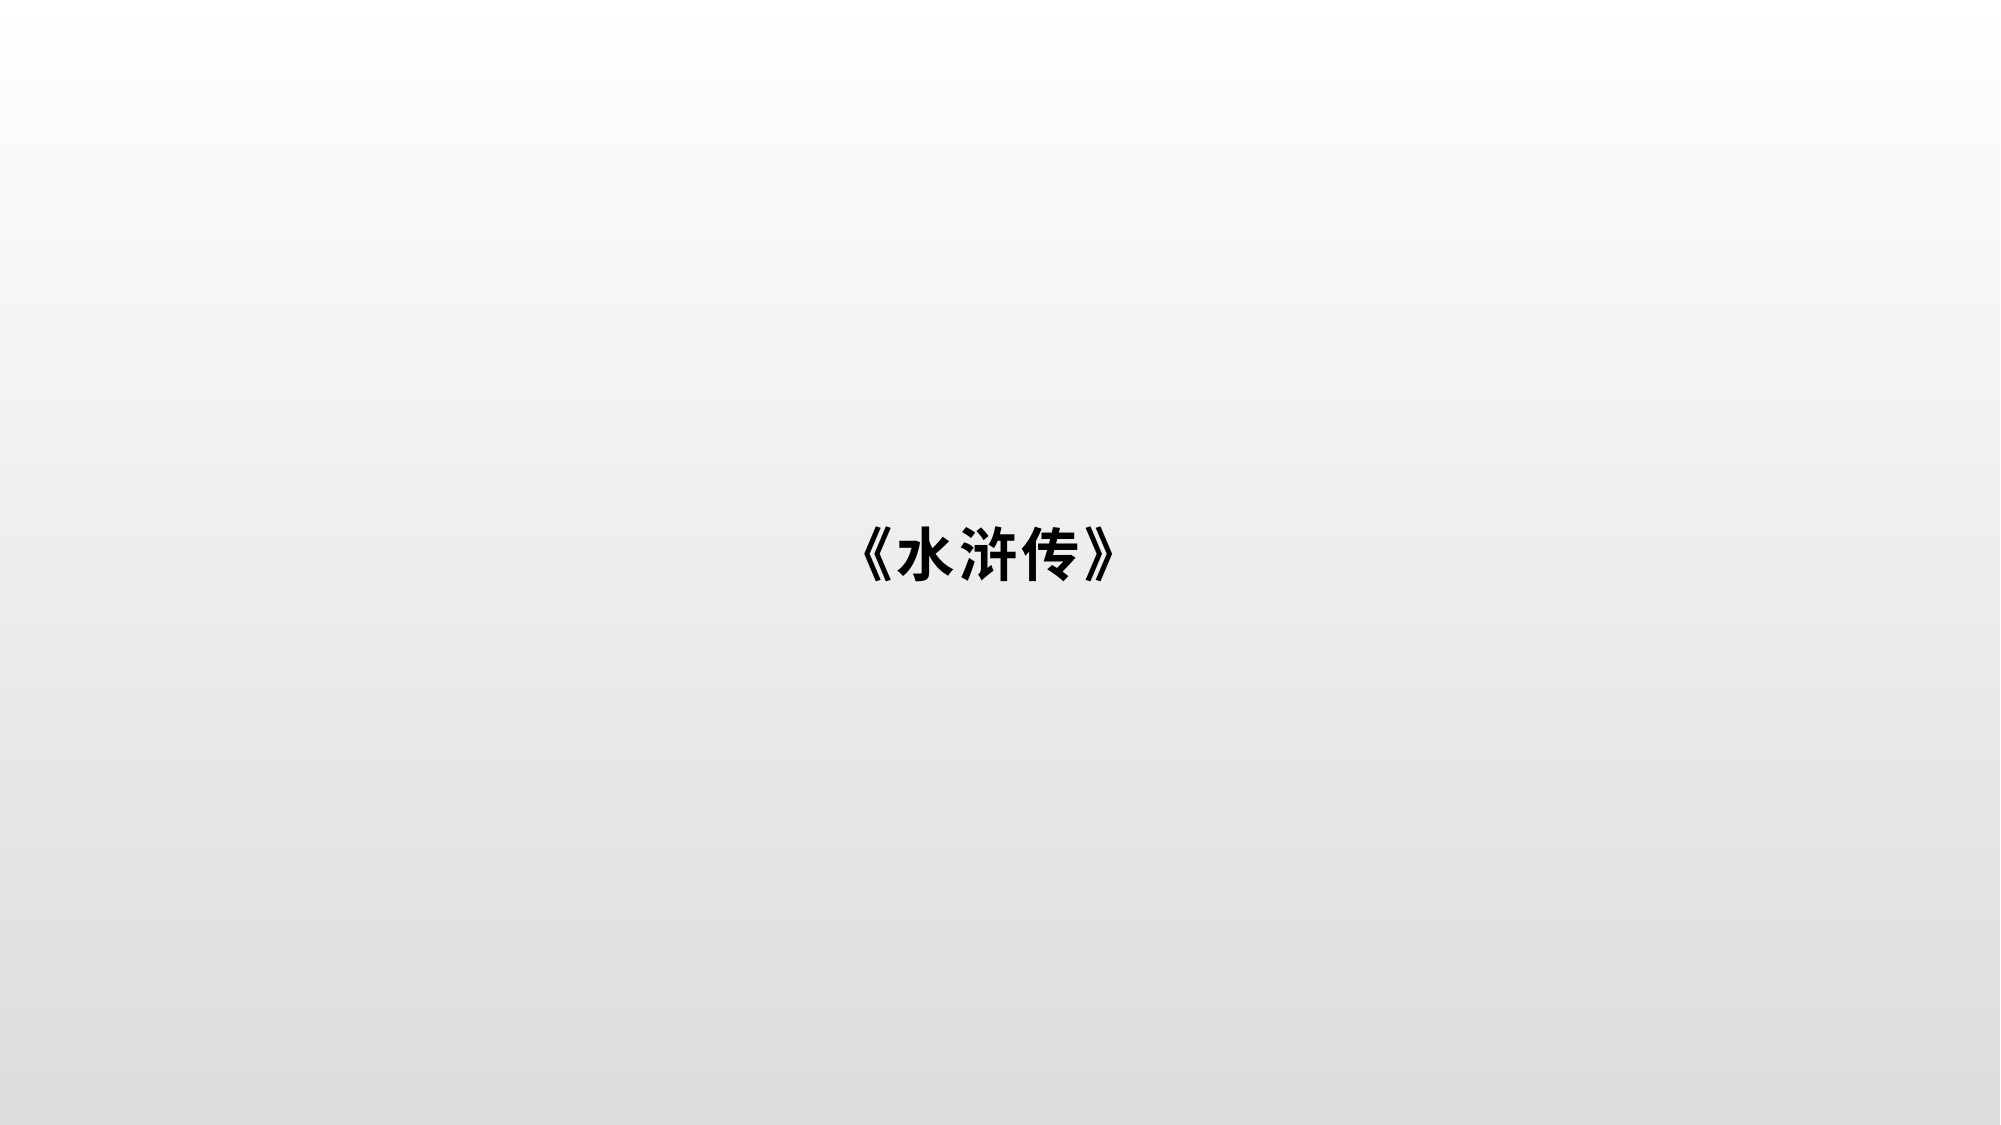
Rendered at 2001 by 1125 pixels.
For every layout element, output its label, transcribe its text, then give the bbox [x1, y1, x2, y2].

title 《水浒传》 [818, 496, 1426, 609]
